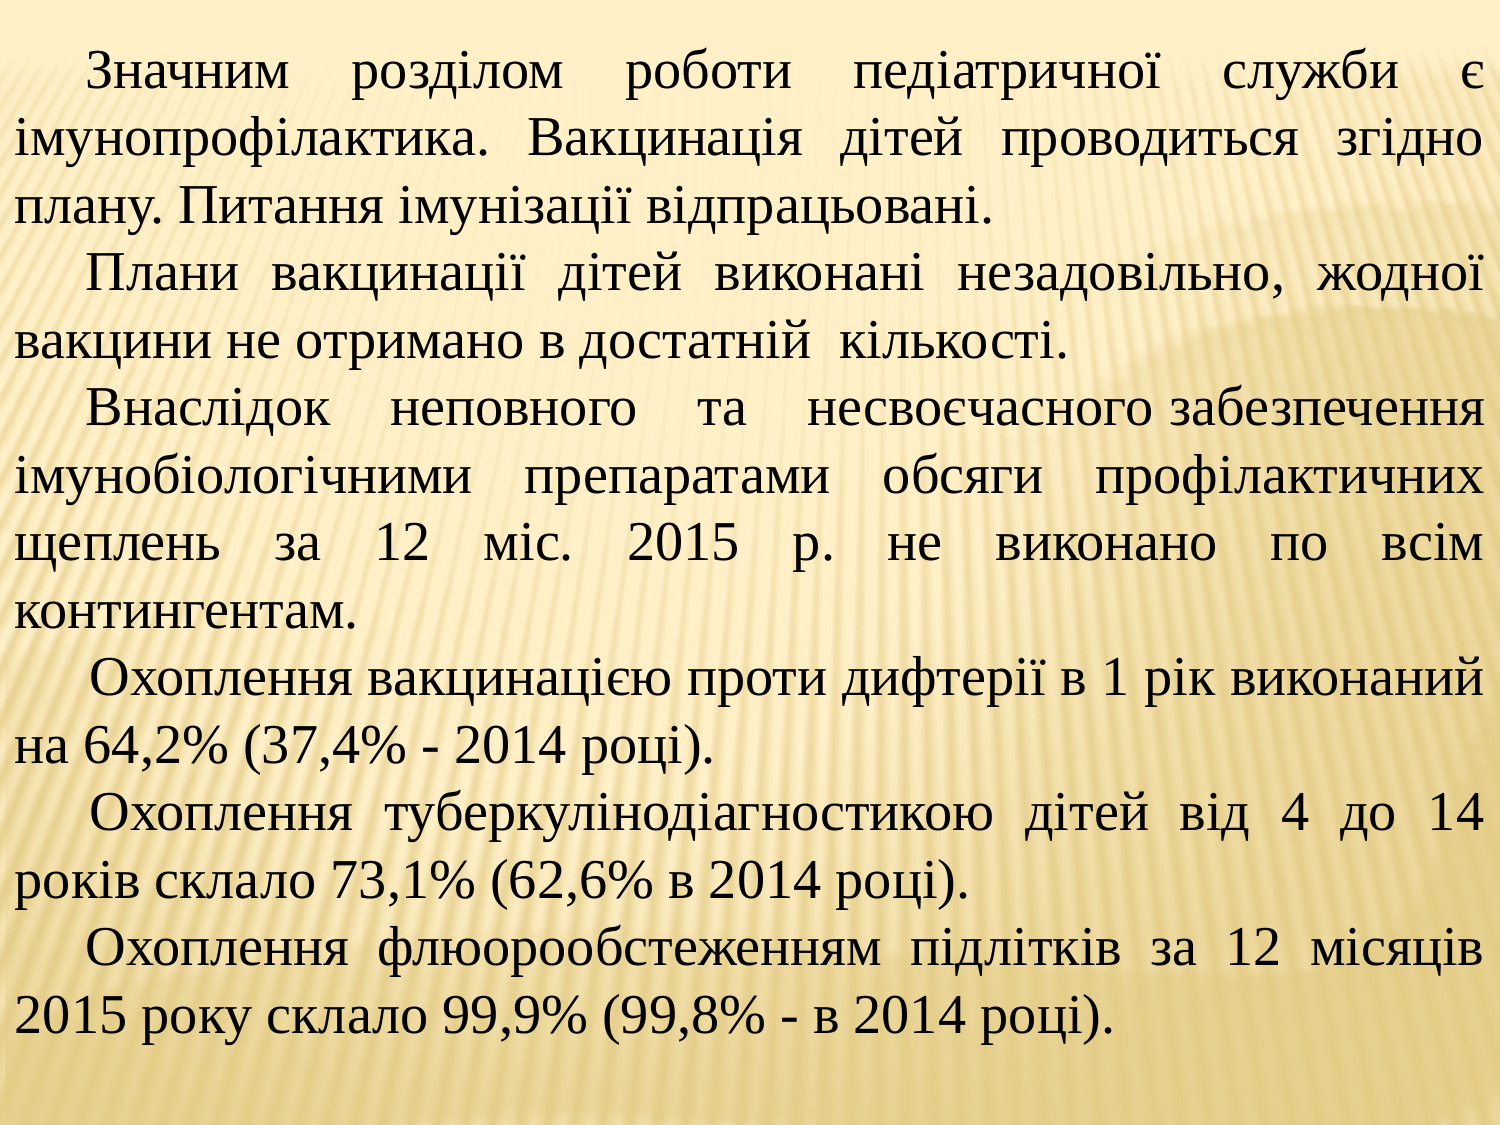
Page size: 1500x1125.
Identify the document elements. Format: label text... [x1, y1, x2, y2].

text_box Значним розділом роботи педіатричної служби є імунопрофілактика. Вакцинація дітей проводиться згідно плану. Питання імунізації відпрацьовані. Плани вакцинації дітей виконані незадовільно, жодної вакцини не отримано в достатній кількості. Внаслідок неповного та несвоєчасного забезпечення імунобіологічними препаратами обсяги профілактичних щеплень за 12 міс. 2015 р. не виконано по всім контингентам. Охоплення вакцинацією проти дифтерії в 1 рік виконаний на 64,2% (37,4% - 2014 році). Охоплення туберкулінодіагностикою дітей від 4 до 14 років склало 73,1% (62,6% в 2014 році). Охоплення флюорообстеженням підлітків за 12 місяців 2015 року склало 99,9% (99,8% - в 2014 році). [0, 24, 1500, 1122]
